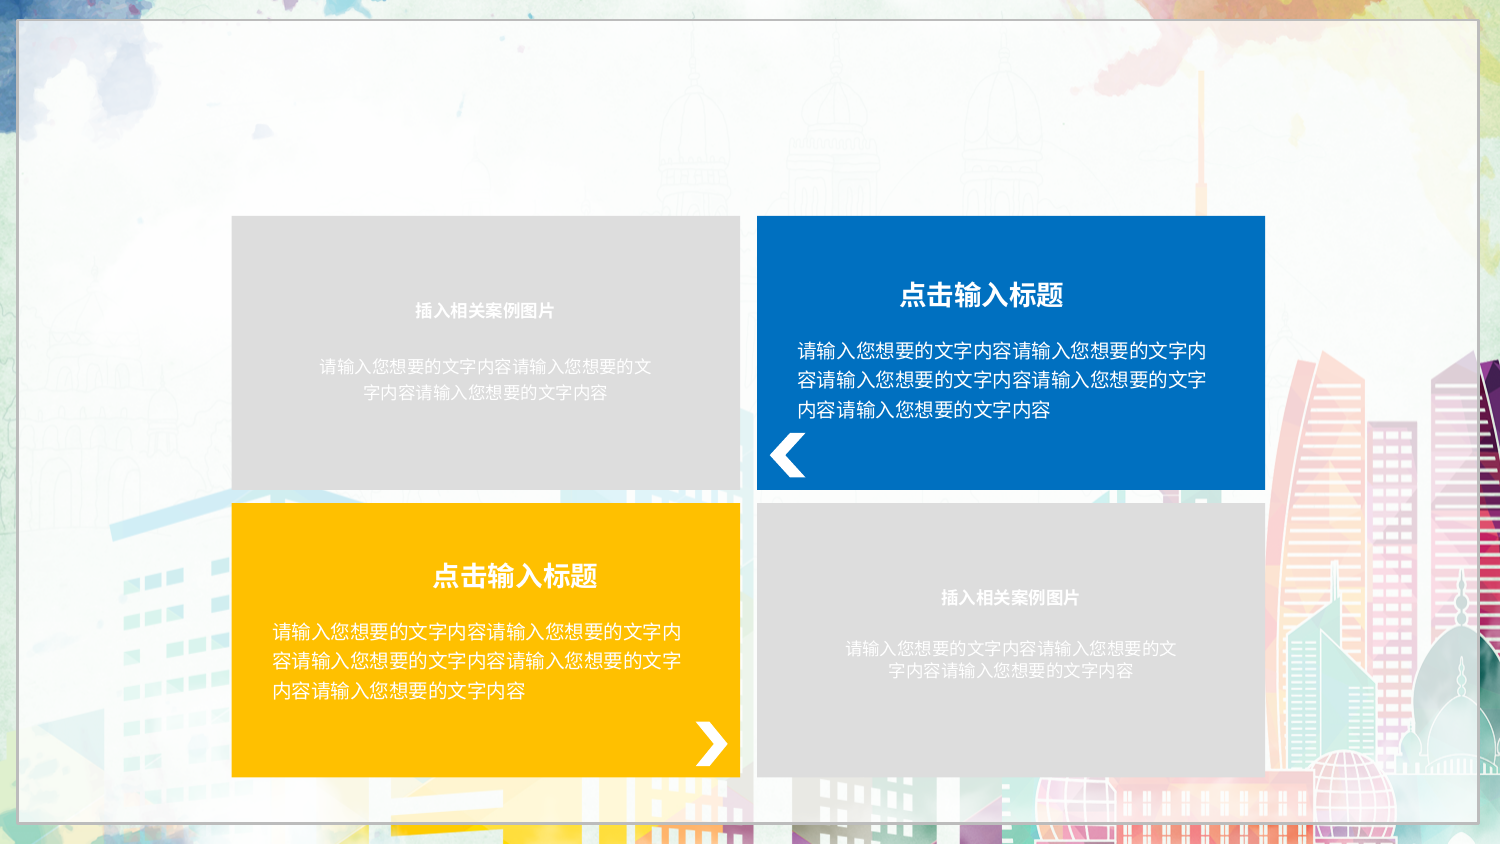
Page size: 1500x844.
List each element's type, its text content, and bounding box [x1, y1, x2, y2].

text_box 点击输入标题 [331, 558, 700, 592]
text_box [757, 503, 1266, 778]
text_box [695, 721, 728, 767]
text_box 请输入您想要的文字内容请输入您想要的文字内容请输入您想要的文字内容请输入您想要的文字内容请输入您想要的文字内容 [797, 332, 1225, 422]
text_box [840, 586, 1182, 682]
text_box [756, 215, 1266, 491]
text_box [315, 299, 657, 405]
picture [0, 0, 1500, 844]
text_box [231, 215, 741, 490]
text_box 请输入您想要的文字内容请输入您想要的文字内容请输入您想要的文字内容请输入您想要的文字内容请输入您想要的文字内容 [272, 614, 700, 703]
text_box 点击输入标题 [797, 277, 1166, 311]
text_box [769, 432, 806, 478]
text_box [230, 502, 741, 779]
